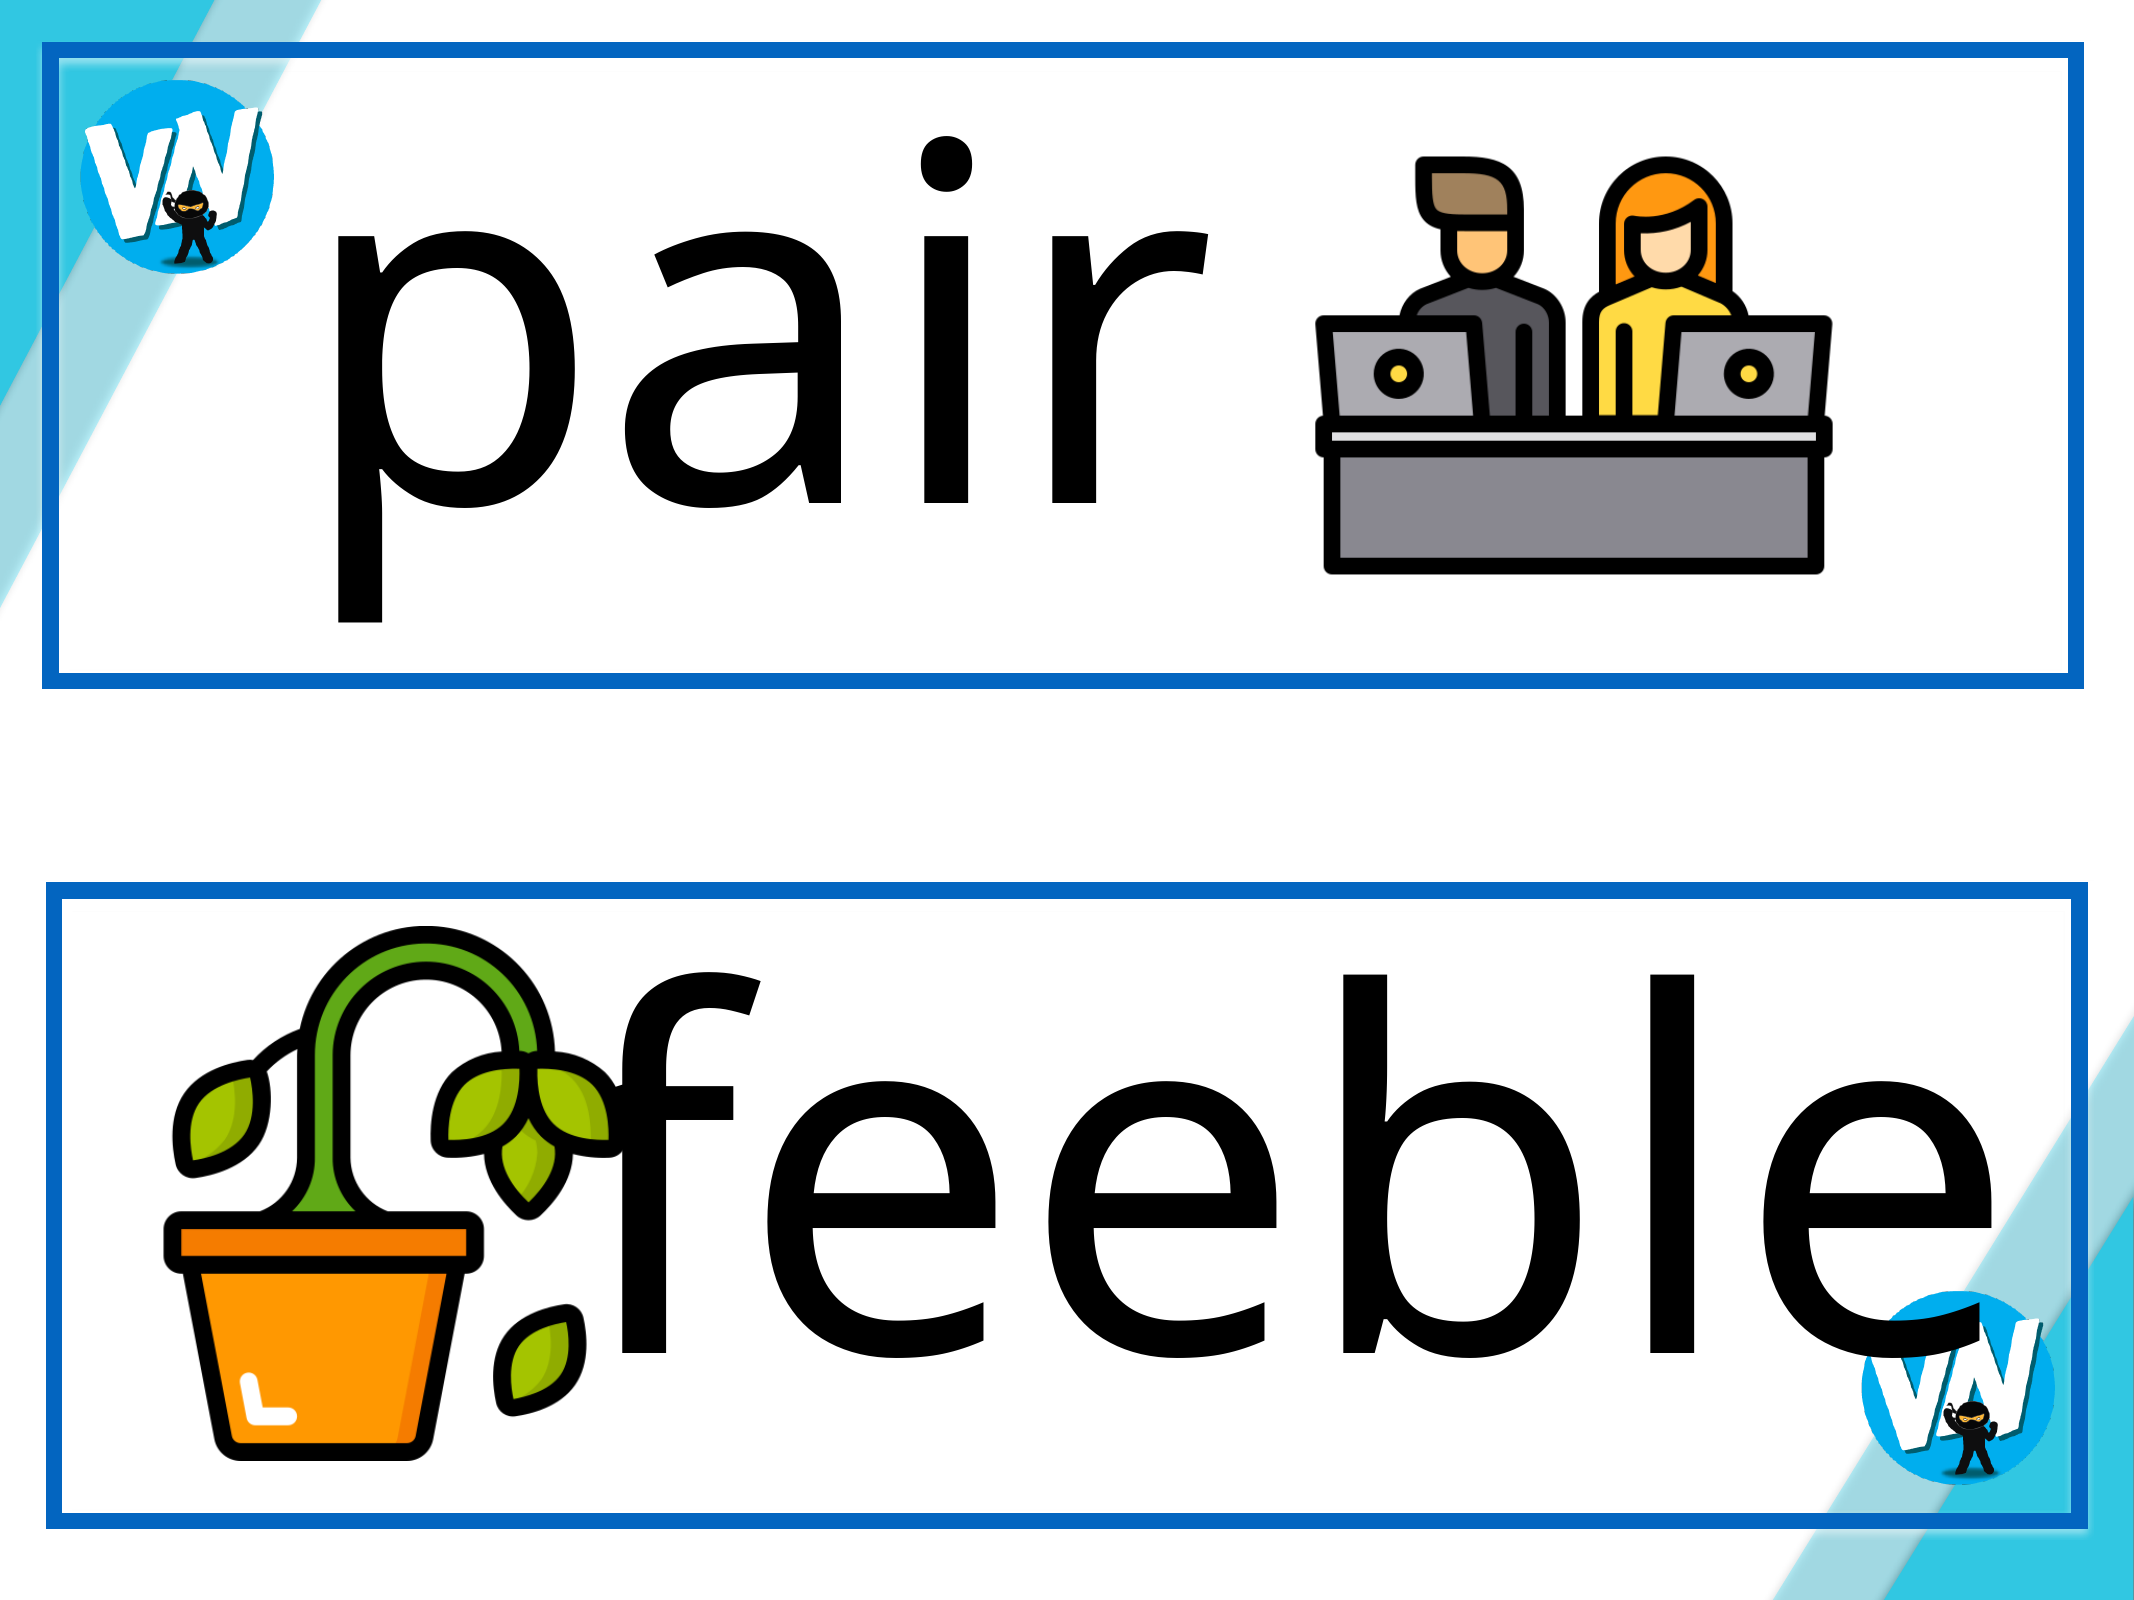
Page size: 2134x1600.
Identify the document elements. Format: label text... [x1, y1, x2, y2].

picture [1306, 98, 1841, 633]
text_box [86, 50, 2076, 681]
picture [57, 77, 299, 278]
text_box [0, 0, 78, 1544]
text_box [86, 890, 1956, 1522]
picture [1837, 1288, 2080, 1488]
text_box pair [288, 0, 1225, 612]
text_box feeble [280, 847, 1956, 1462]
picture [128, 926, 662, 1461]
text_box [1963, 235, 2134, 1600]
